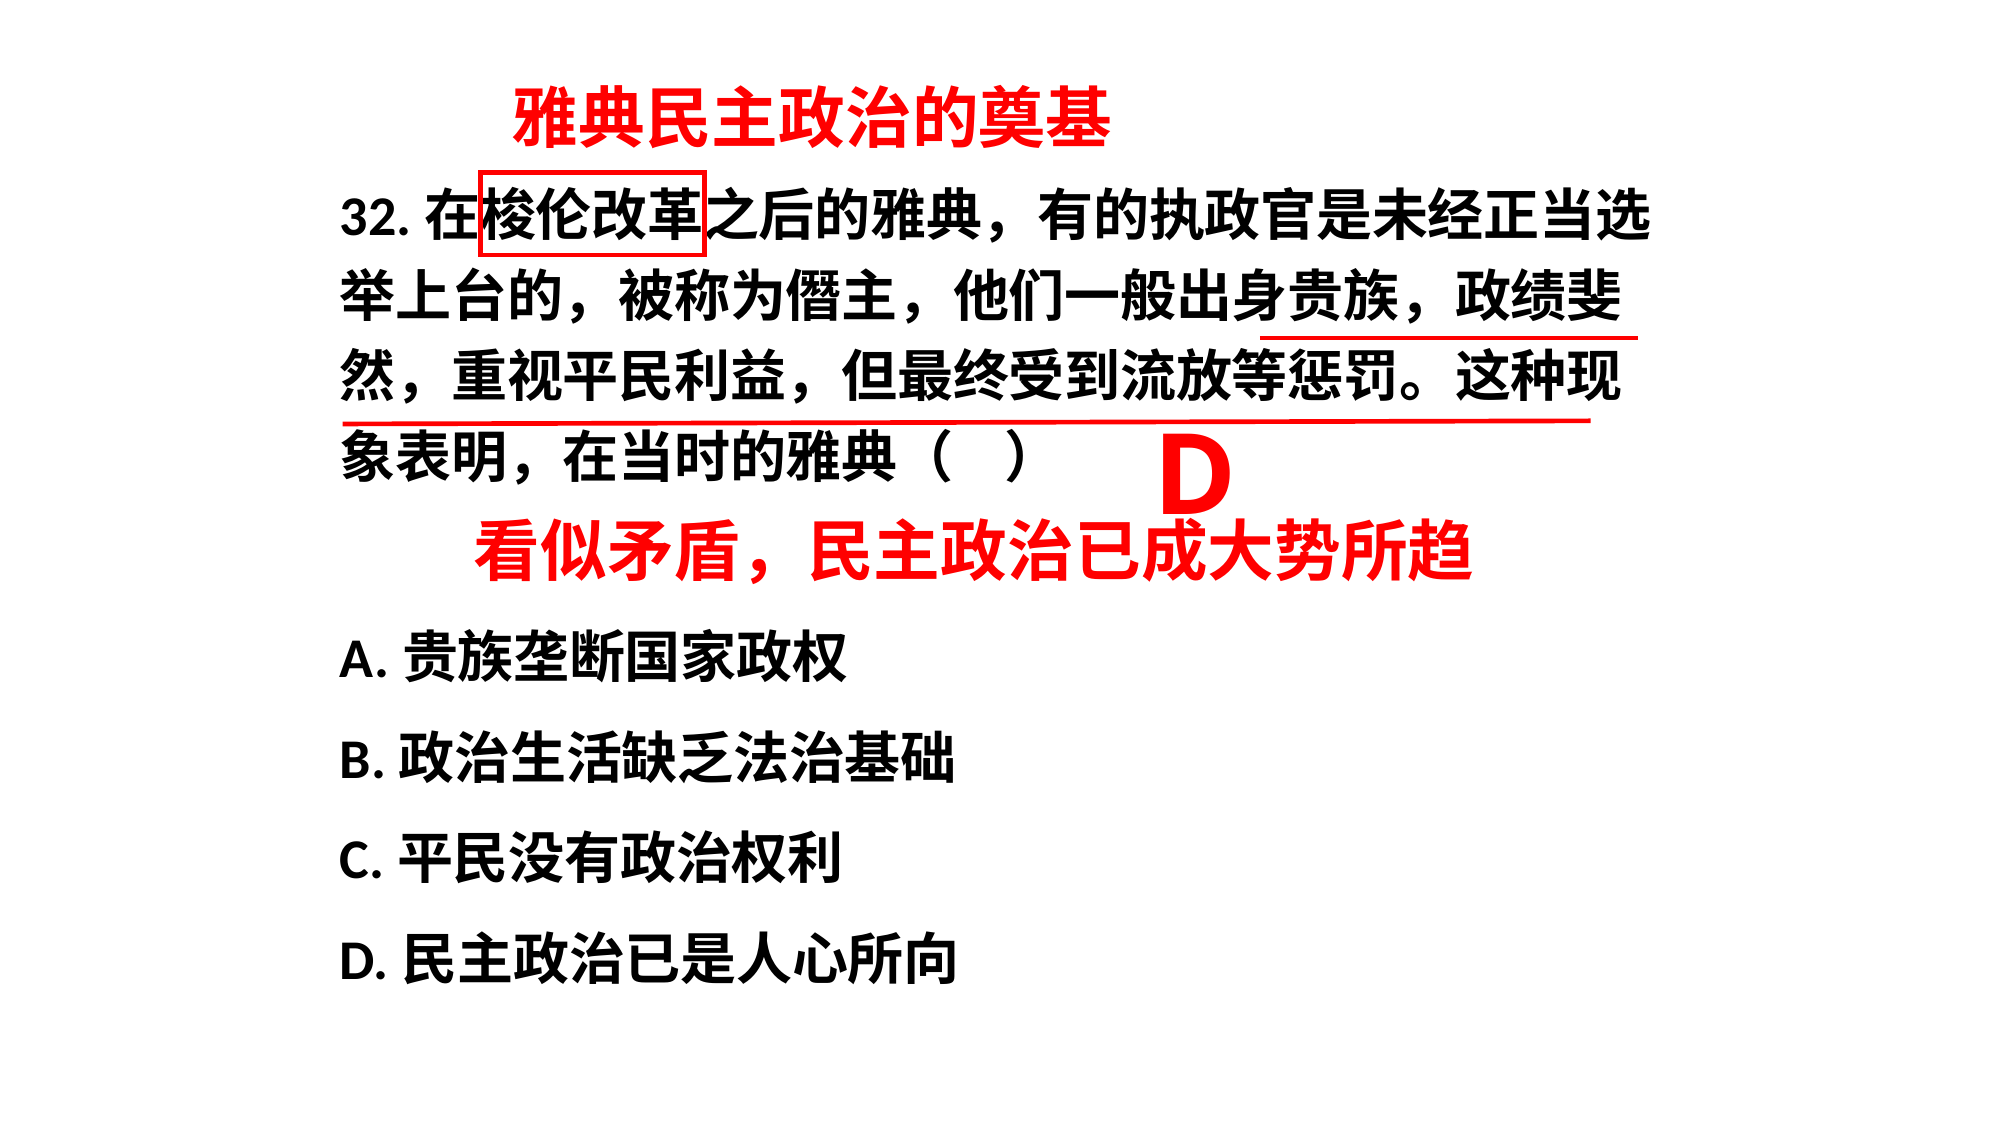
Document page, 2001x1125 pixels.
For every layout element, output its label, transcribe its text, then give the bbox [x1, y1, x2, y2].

text_box [479, 172, 706, 256]
text_box D [1138, 394, 1252, 420]
text_box 雅典民主政治的奠基 [496, 68, 1170, 164]
list 32.在梭伦改革之后的雅典，有的执政官是未经正当选举上台的，被称为僭主，他们一般出身贵族，政绩斐然，重视平民利益，但最终受到流放等惩罚。这种现象表明，在当时的雅典（ ） A.贵族垄断国家政权 B.政治生活缺乏法治基础 C.平民没有政治权利 D.民主政治已是人心所向 [324, 159, 1675, 1000]
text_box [342, 420, 1591, 424]
text_box D [1138, 424, 1252, 544]
text_box 看似矛盾，民主政治已成大势所趋 [458, 501, 1664, 597]
